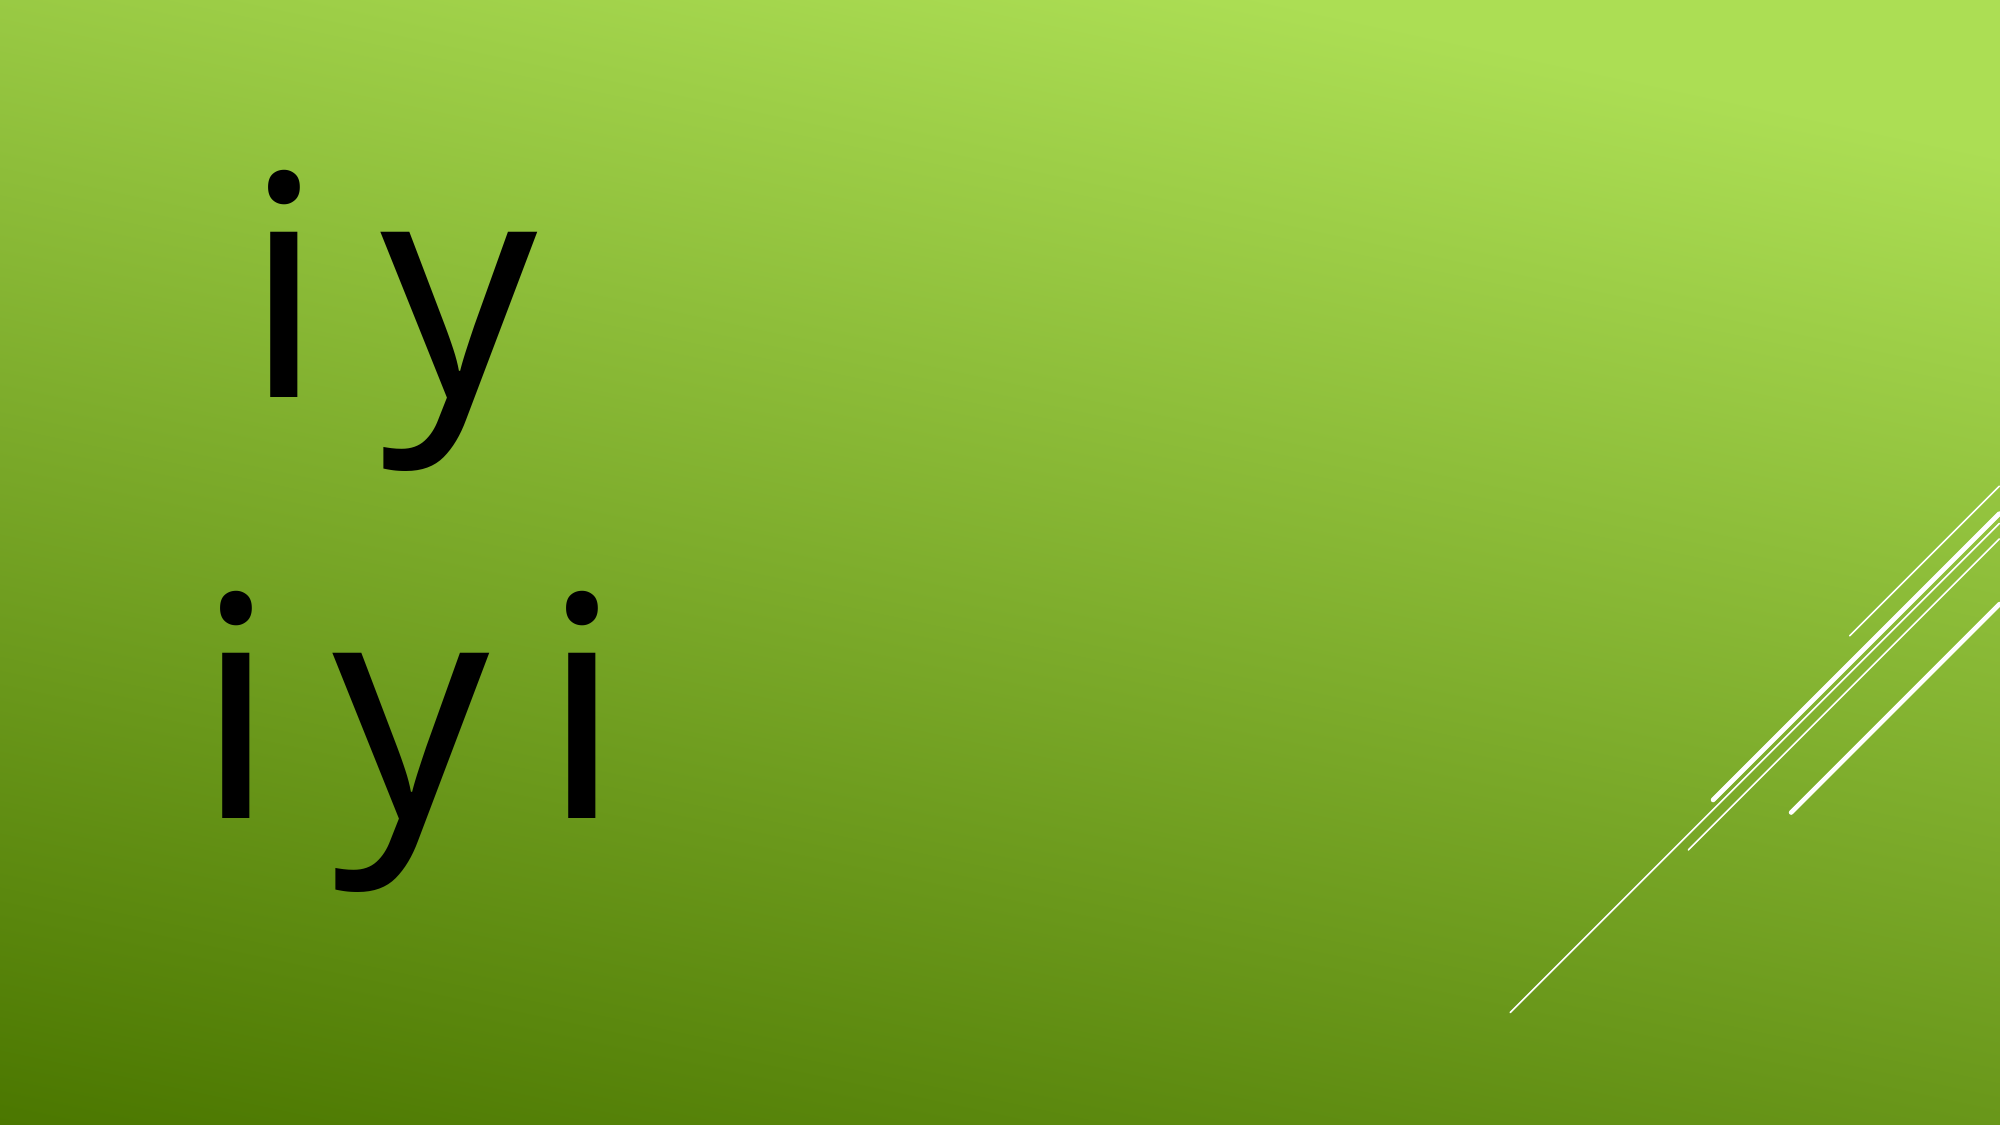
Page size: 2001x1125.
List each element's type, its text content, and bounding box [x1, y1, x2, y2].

text_box i [527, 502, 799, 888]
text_box i [181, 502, 317, 888]
text_box i [229, 81, 365, 468]
text_box y [365, 81, 638, 468]
text_box y [317, 502, 527, 888]
